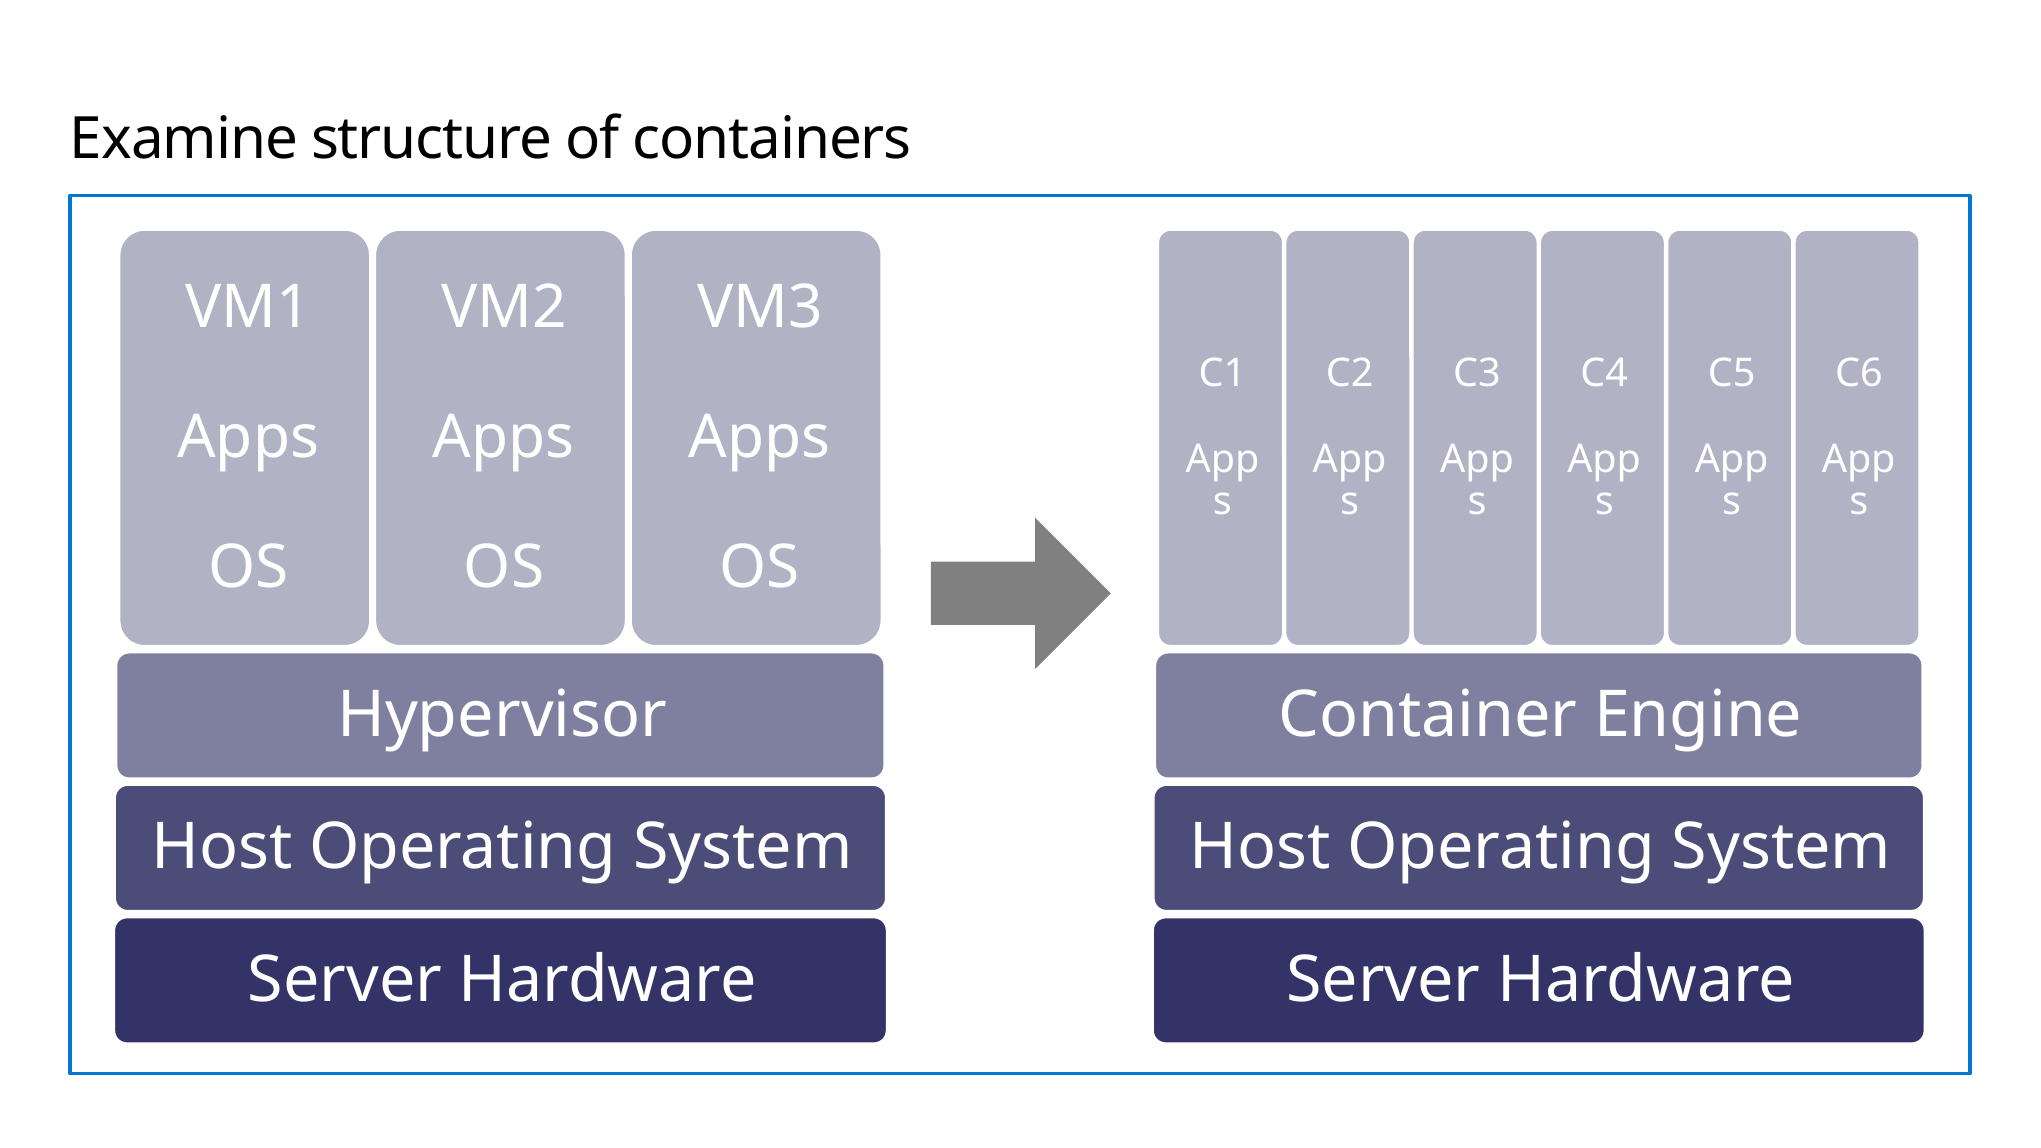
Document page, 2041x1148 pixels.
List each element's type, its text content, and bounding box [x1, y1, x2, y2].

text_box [1152, 229, 1926, 1044]
text_box [930, 516, 1112, 670]
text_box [113, 229, 887, 1044]
title Examine structure of containers [70, 103, 1969, 172]
text_box [69, 195, 1971, 1074]
